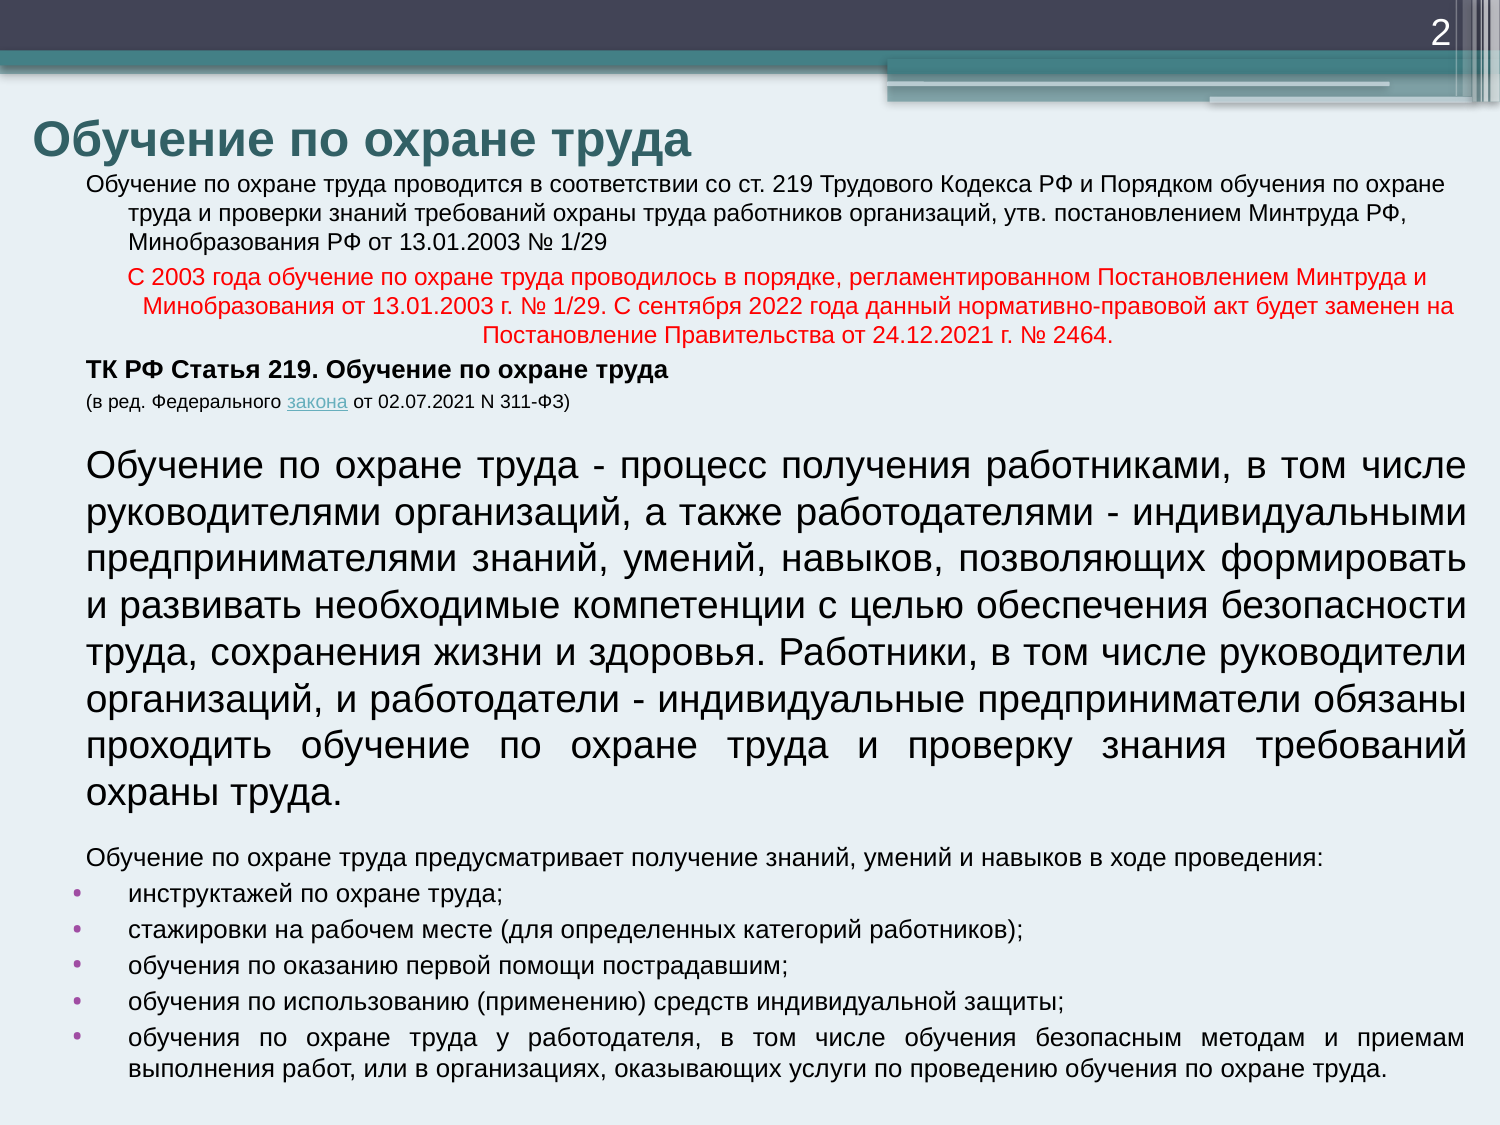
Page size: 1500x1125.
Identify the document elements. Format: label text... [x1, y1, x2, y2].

title Обучение по охране труда [17, 78, 1368, 195]
slide_number 2 [1341, 0, 1466, 61]
list Обучение по охране труда проводится в соответствии со ст. 219 Трудового Кодекса РФ и Порядком обучения по охране труда и проверки знаний требований охраны труда работников организаций, утв. постановлением Минтруда РФ, Минобразования РФ от 13.01.2003 № 1/29 С 2003 года обучение по охране труда проводилось в порядке, регламентированном Постановлением Минтруда и Минобразования от 13.01.2003 г. № 1/29. С сентября 2022 года данный нормативно-правовой акт будет заменен на Постановление Правительства от 24.12.2021 г. № 2464. ТК РФ Статья 219. Обучение по охране труда (в ред. Федерального закона от 02.07.2021 N 311-ФЗ) Обучение по охране труда - процесс получения работниками, в том числе руководителями организаций, а также работодателями - индивидуальными предпринимателями знаний, умений, навыков, позволяющих формировать и развивать необходимые компетенции с целью обеспечения безопасности труда, сохранения жизни и здоровья. Работники, в том числе руководители организаций, и работодатели - индивидуальные предприниматели обязаны проходить обучение по охране труда и проверку знания требований охраны труда. Обучение по охране труда предусматривает получение знаний, умений и навыков в ходе проведения: инструктажей по охране труда; стажировки на рабочем месте (для определенных категорий работников); обучения по оказанию первой помощи пострадавшим; обучения по использованию (применению) средств индивидуальной защиты; обучения по охране труда у работодателя, в том числе обучения безопасным методам и приемам выполнения работ, или в организациях, оказывающих услуги по проведению обучения по охране труда. [53, 160, 1483, 1094]
